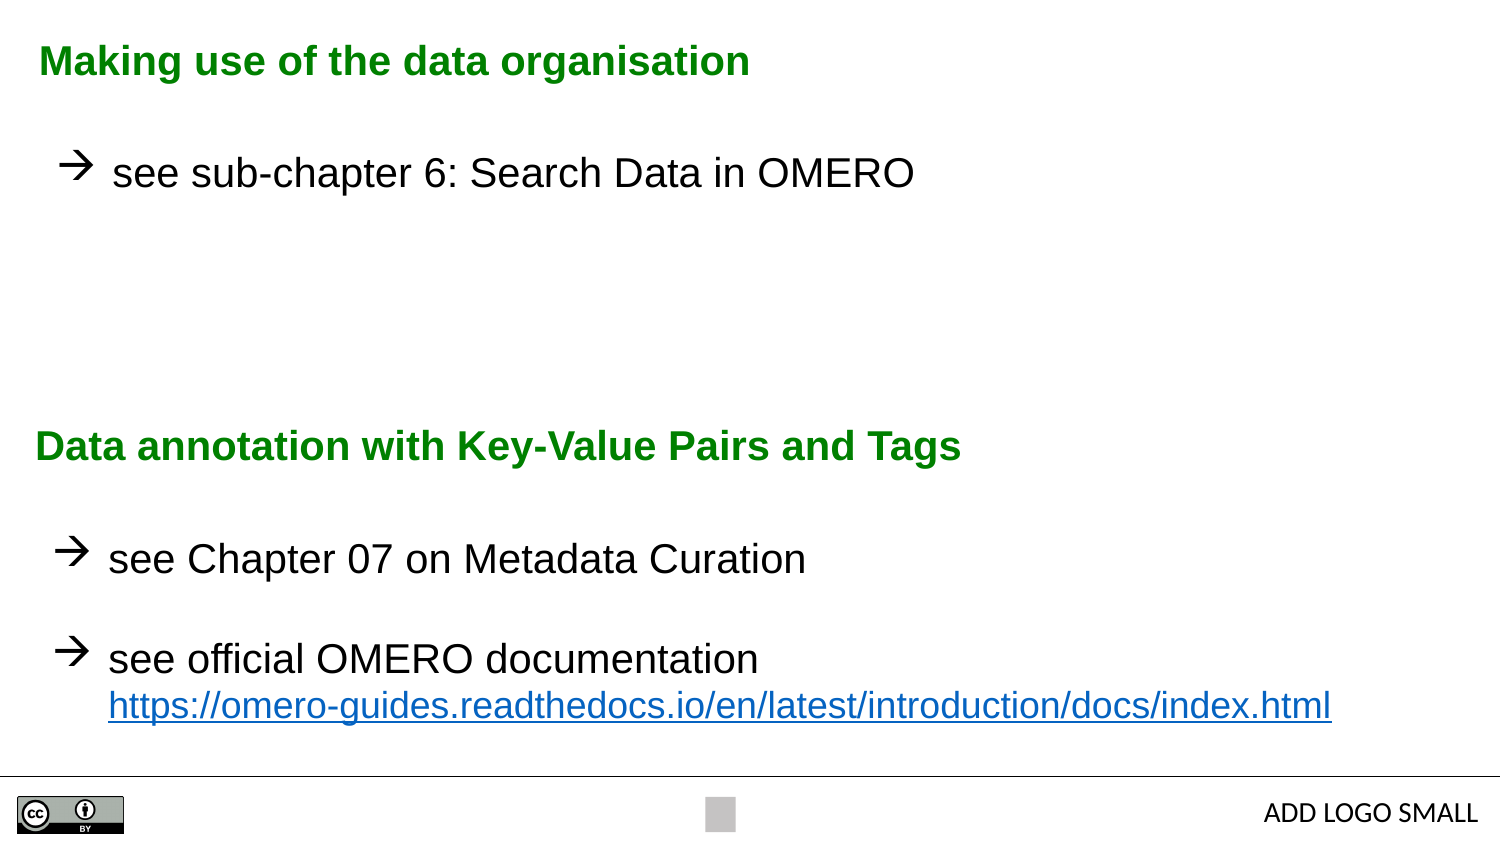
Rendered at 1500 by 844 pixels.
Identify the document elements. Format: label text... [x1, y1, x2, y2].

text_box see sub-chapter 6: Search Data in OMERO [41, 138, 1412, 204]
text_box Making use of the data organisation [24, 26, 1395, 75]
picture [17, 796, 124, 834]
text_box see Chapter 07 on Metadata Curation see official OMERO documentation https://omero-guides.readthedocs.io/en/latest/introduction/docs/index.html [37, 524, 1408, 734]
text_box [705, 796, 736, 833]
text_box Data annotation with Key-Value Pairs and Tags [20, 411, 1391, 461]
